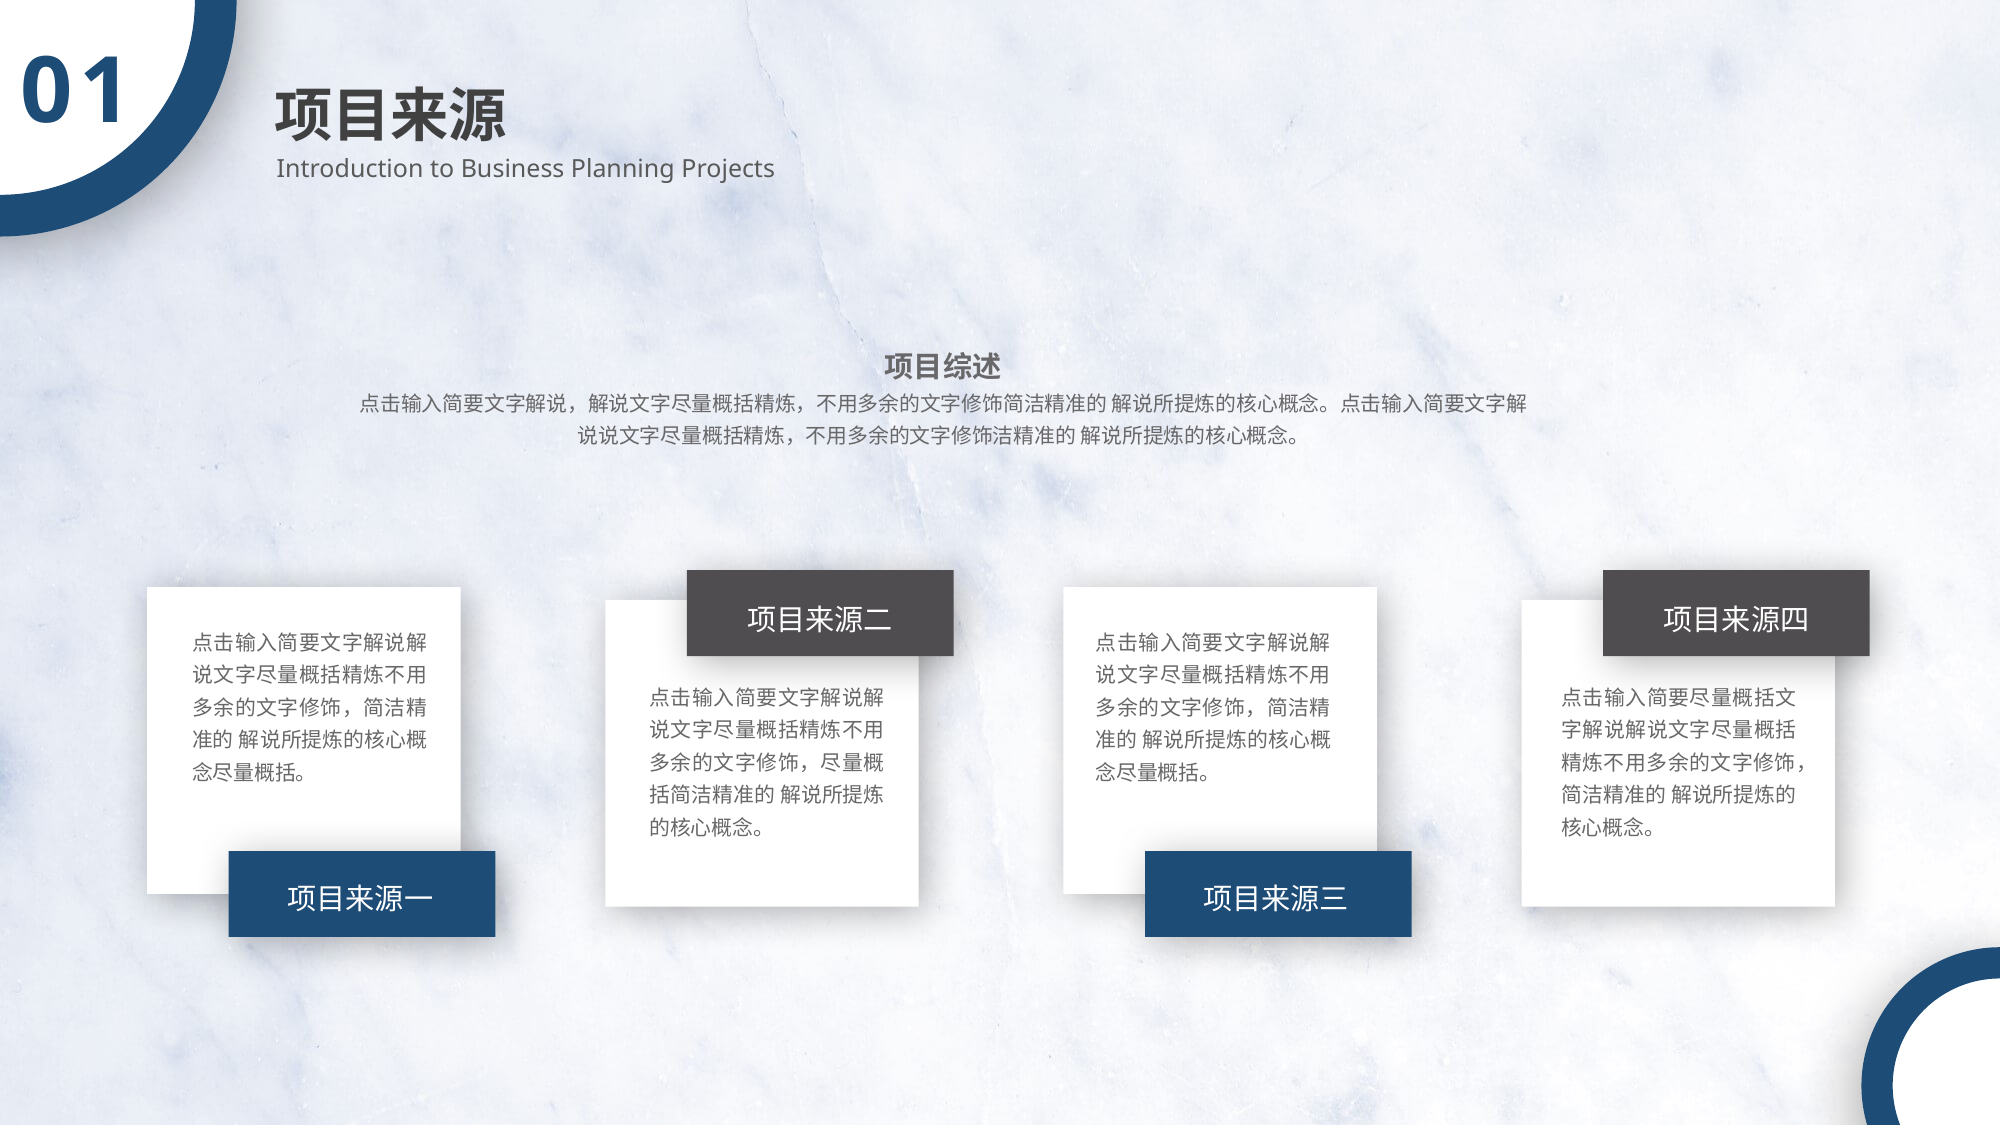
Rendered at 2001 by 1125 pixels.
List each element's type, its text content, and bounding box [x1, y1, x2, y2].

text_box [605, 570, 954, 907]
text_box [1063, 586, 1412, 937]
text_box [0, 0, 217, 217]
text_box 项目来源 [259, 71, 523, 156]
text_box Introduction to Business Planning Projects [261, 144, 1243, 190]
picture [0, 0, 2000, 1125]
text_box 01 [0, 22, 153, 148]
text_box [147, 586, 496, 937]
text_box [1876, 961, 2000, 1125]
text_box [1521, 570, 1870, 907]
text_box 项目综述 点击输入简要文字解说，解说文字尽量概括精炼，不用多余的文字修饰简洁精准的 解说所提炼的核心概念。点击输入简要文字解说说文字尽量概括精炼，不用多余的文字修饰洁精准的 解说所提炼的核心概念。 [344, 330, 1542, 490]
